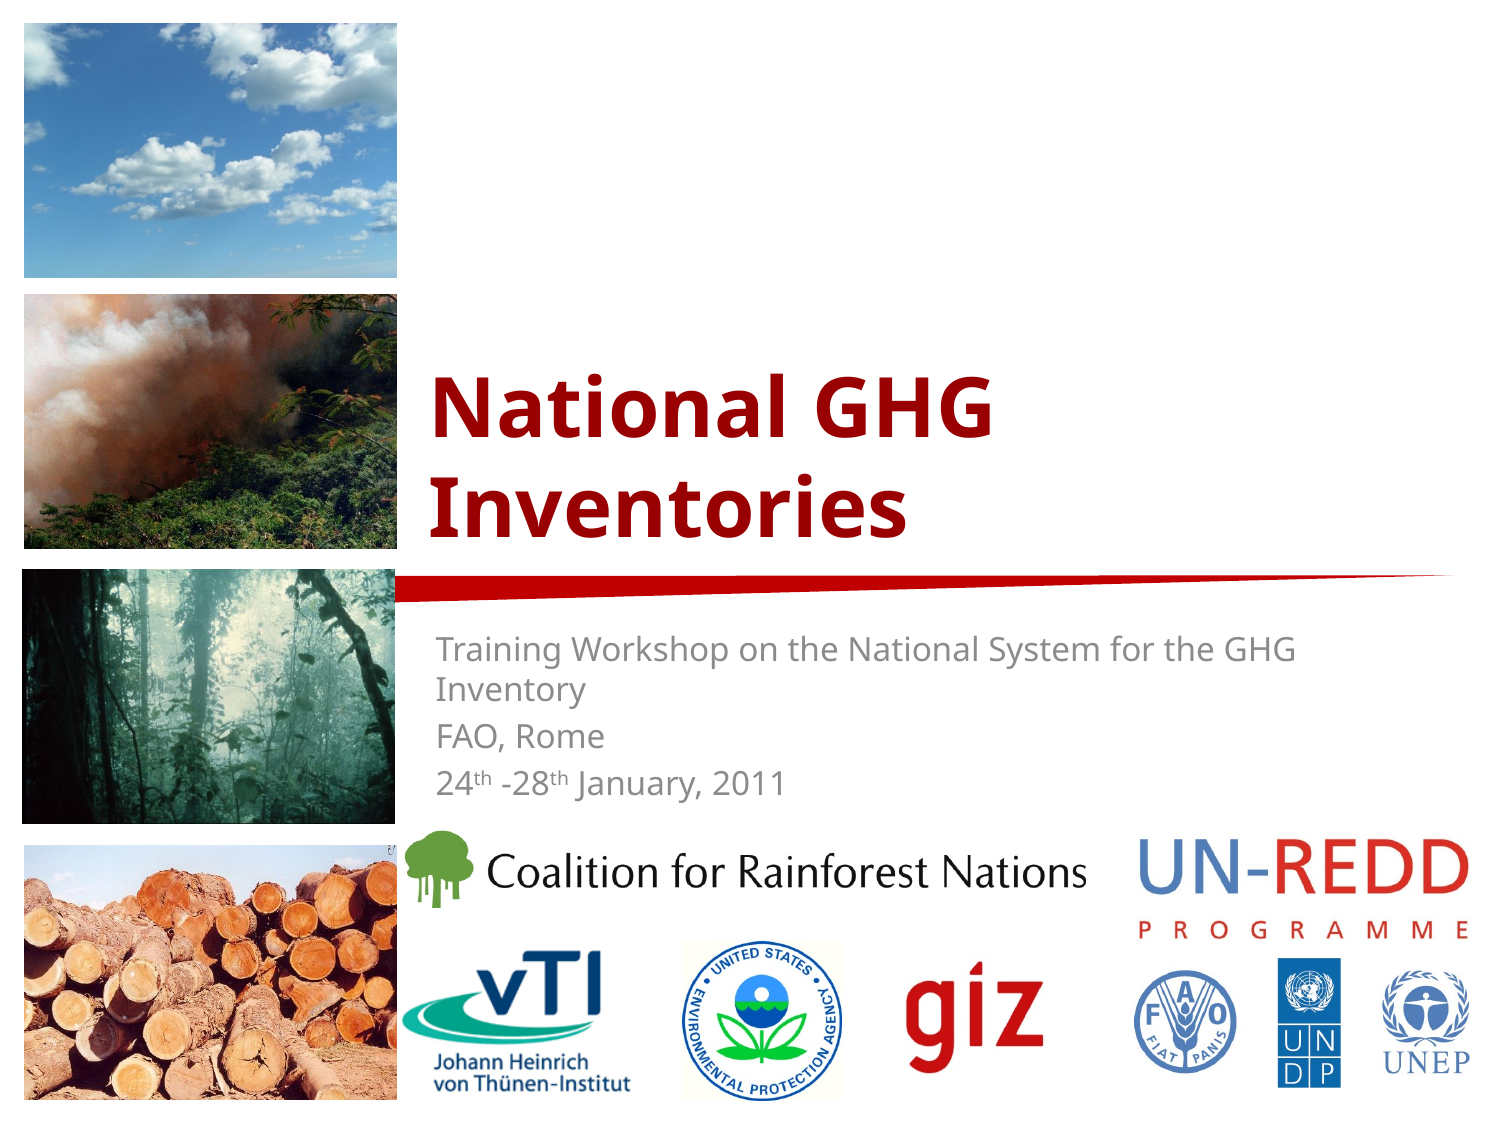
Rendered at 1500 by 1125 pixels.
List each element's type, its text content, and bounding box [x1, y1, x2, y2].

picture [24, 23, 397, 278]
picture [1118, 803, 1478, 1089]
list Training Workshop on the National System for the GHG Inventory FAO, Rome 24th -28th January, 2011 [420, 620, 1461, 775]
picture [24, 294, 397, 549]
picture [860, 909, 1089, 1106]
picture [403, 829, 1086, 908]
picture [682, 941, 842, 1101]
picture [401, 949, 632, 1095]
title National GHG Inventories [413, 337, 1463, 562]
picture [22, 569, 395, 824]
picture [24, 845, 397, 1100]
